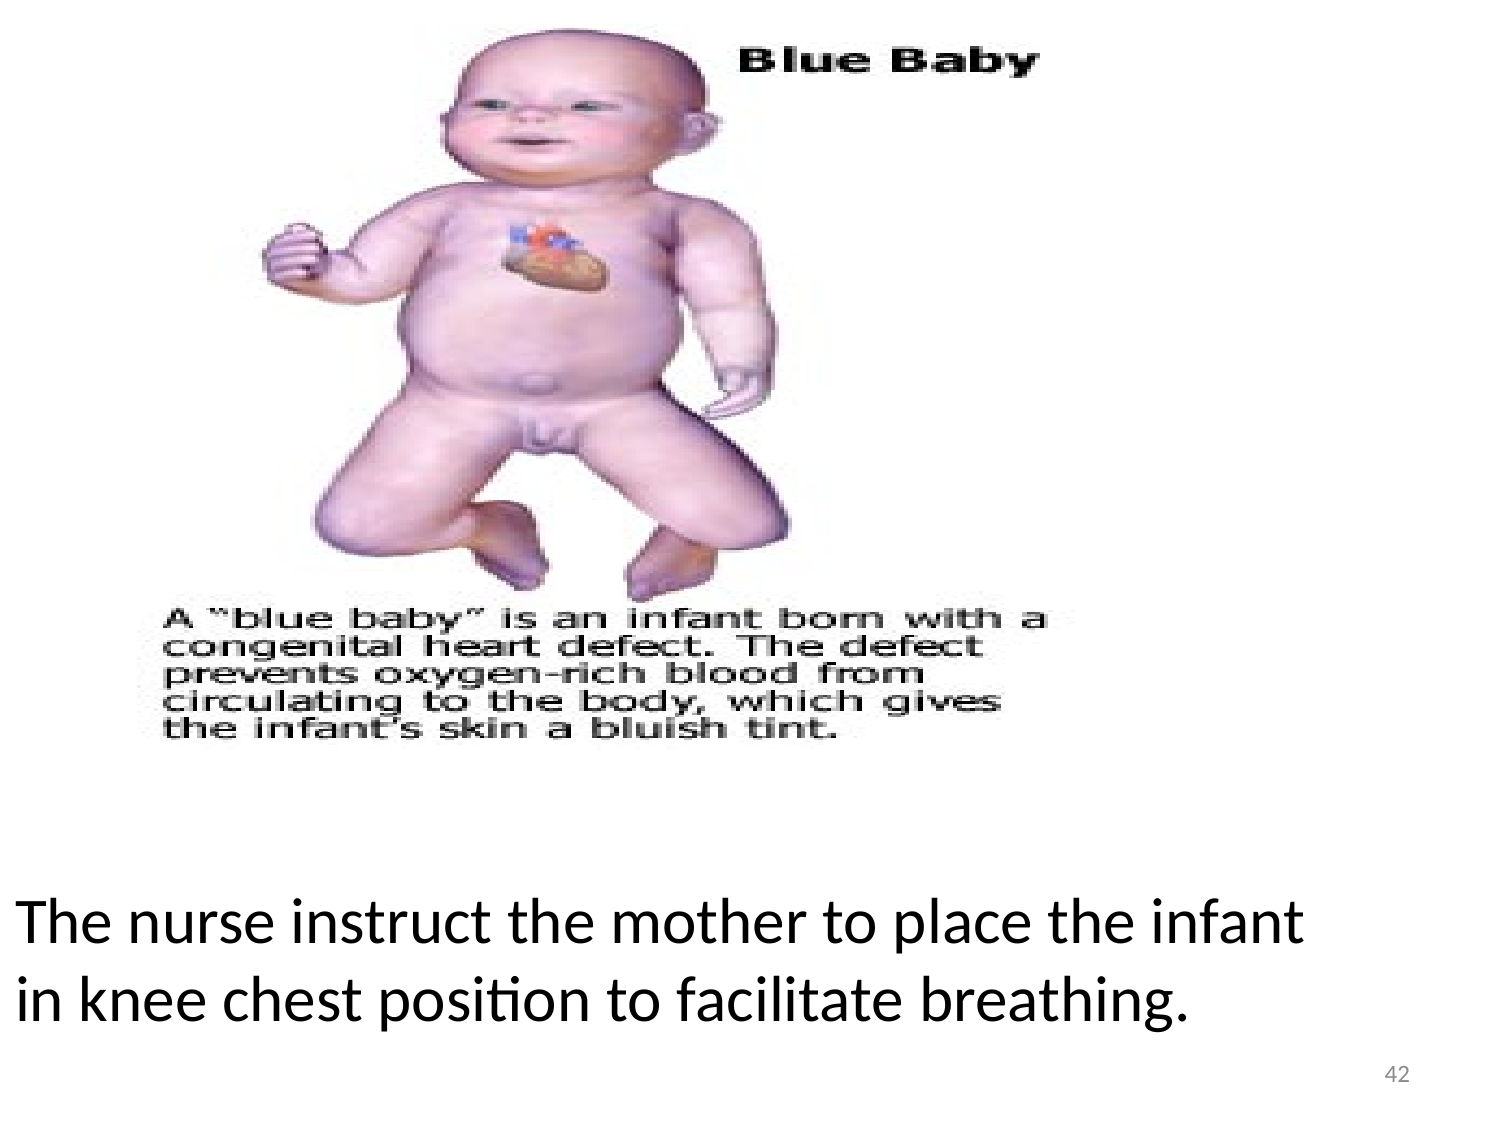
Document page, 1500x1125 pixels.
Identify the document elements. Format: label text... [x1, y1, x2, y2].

title The nurse instruct the mother to place the infant in knee chest position to facilitate breathing. [0, 862, 1350, 1050]
slide_number 42 [1074, 1042, 1425, 1103]
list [137, 24, 1076, 751]
